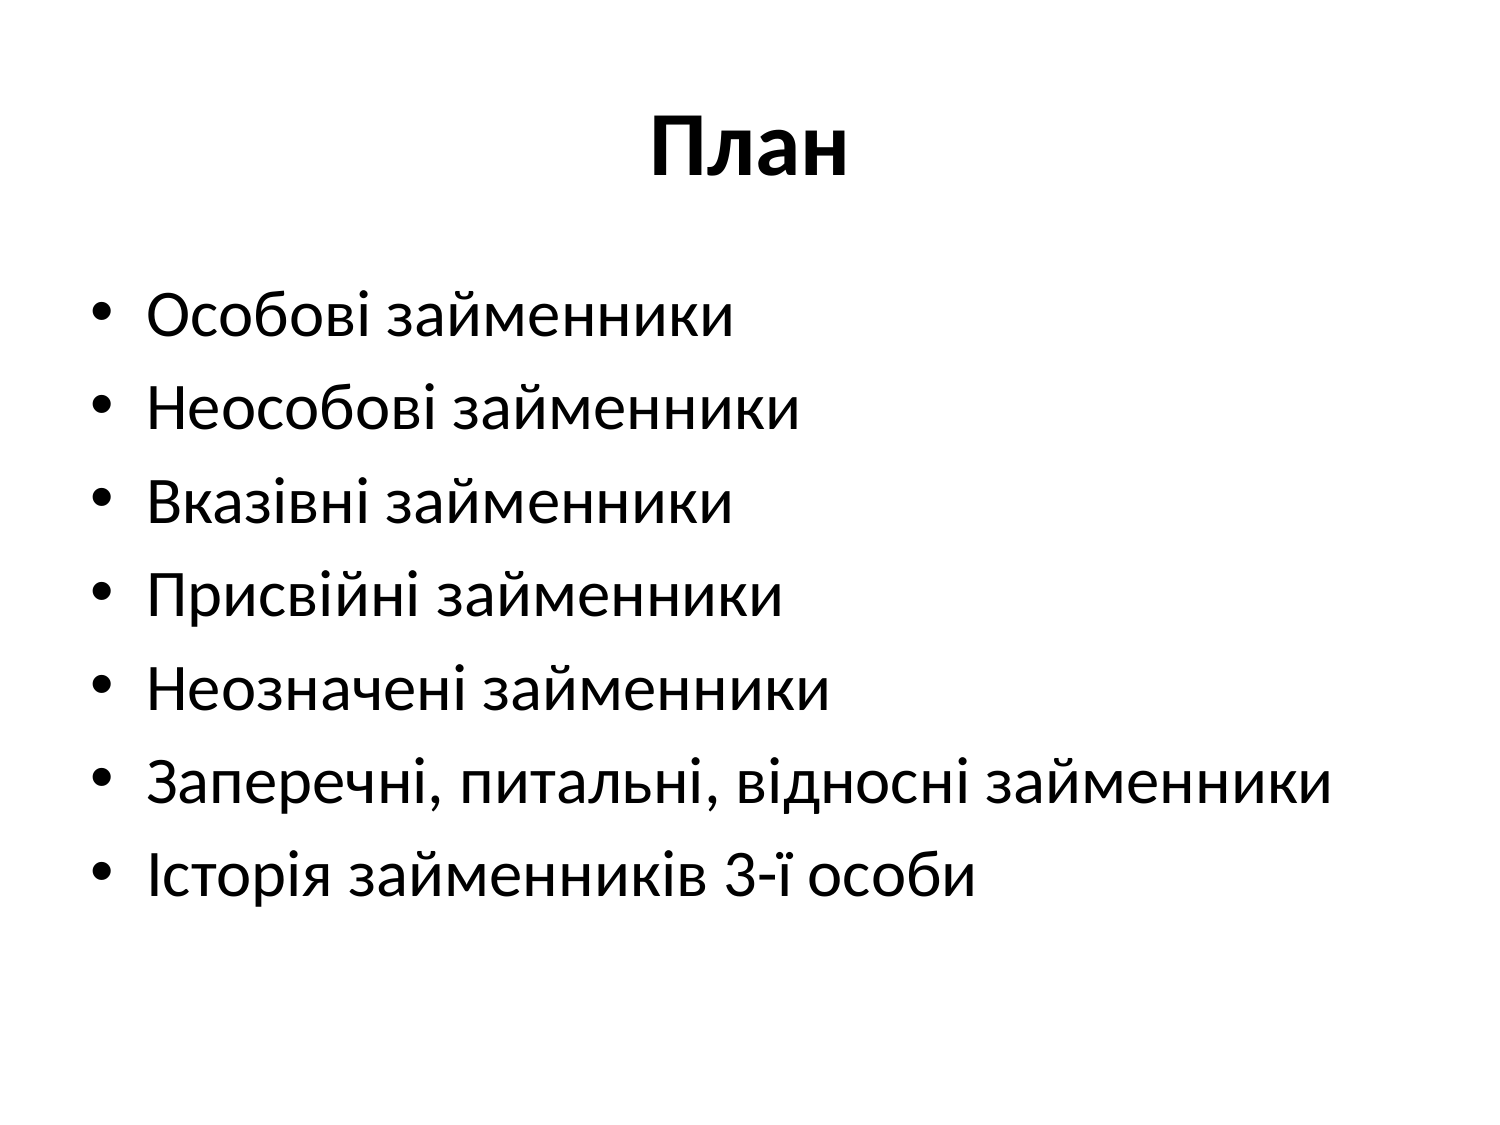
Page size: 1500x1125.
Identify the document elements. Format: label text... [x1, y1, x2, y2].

list Особові займенники Неособові займенники Вказівні займенники Присвійні займенники Неозначені займенники Заперечні, питальні, відносні займенники Історія займенників 3-ї особи [75, 262, 1425, 1005]
title План [75, 45, 1425, 233]
